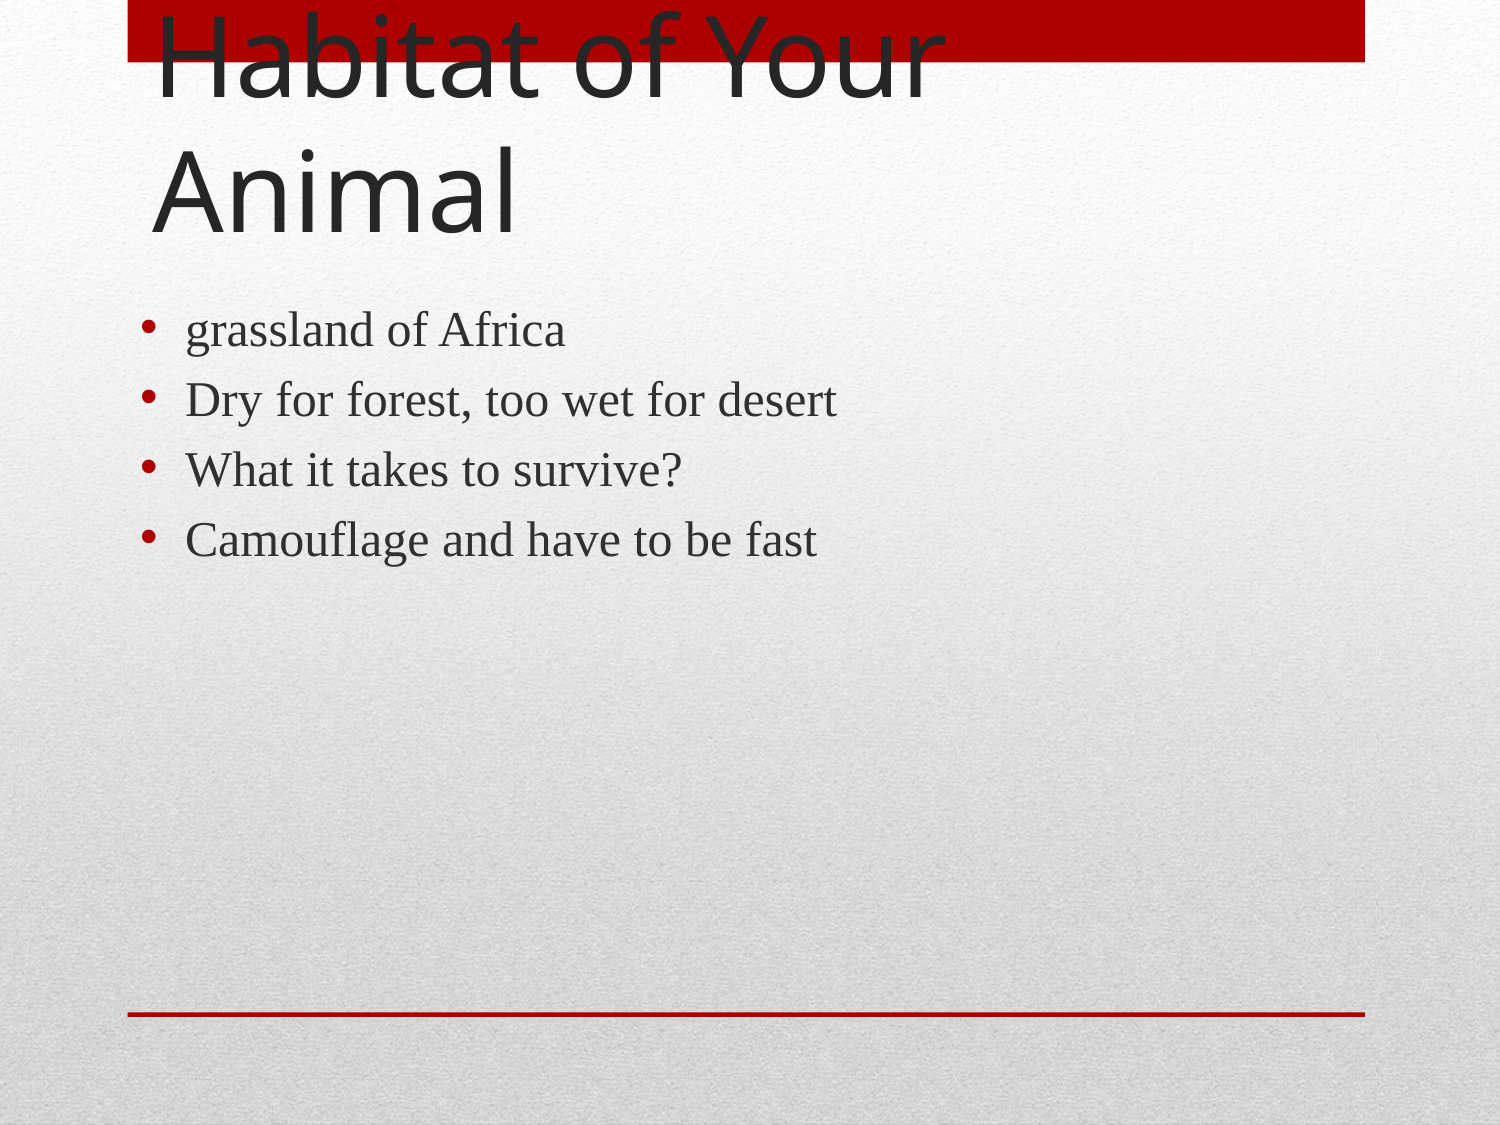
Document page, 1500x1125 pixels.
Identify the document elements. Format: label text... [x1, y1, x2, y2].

title Habitat of Your Animal [137, 0, 1250, 112]
list grassland of Africa Dry for forest, too wet for desert What it takes to survive? Camouflage and have to be fast [125, 112, 1363, 750]
